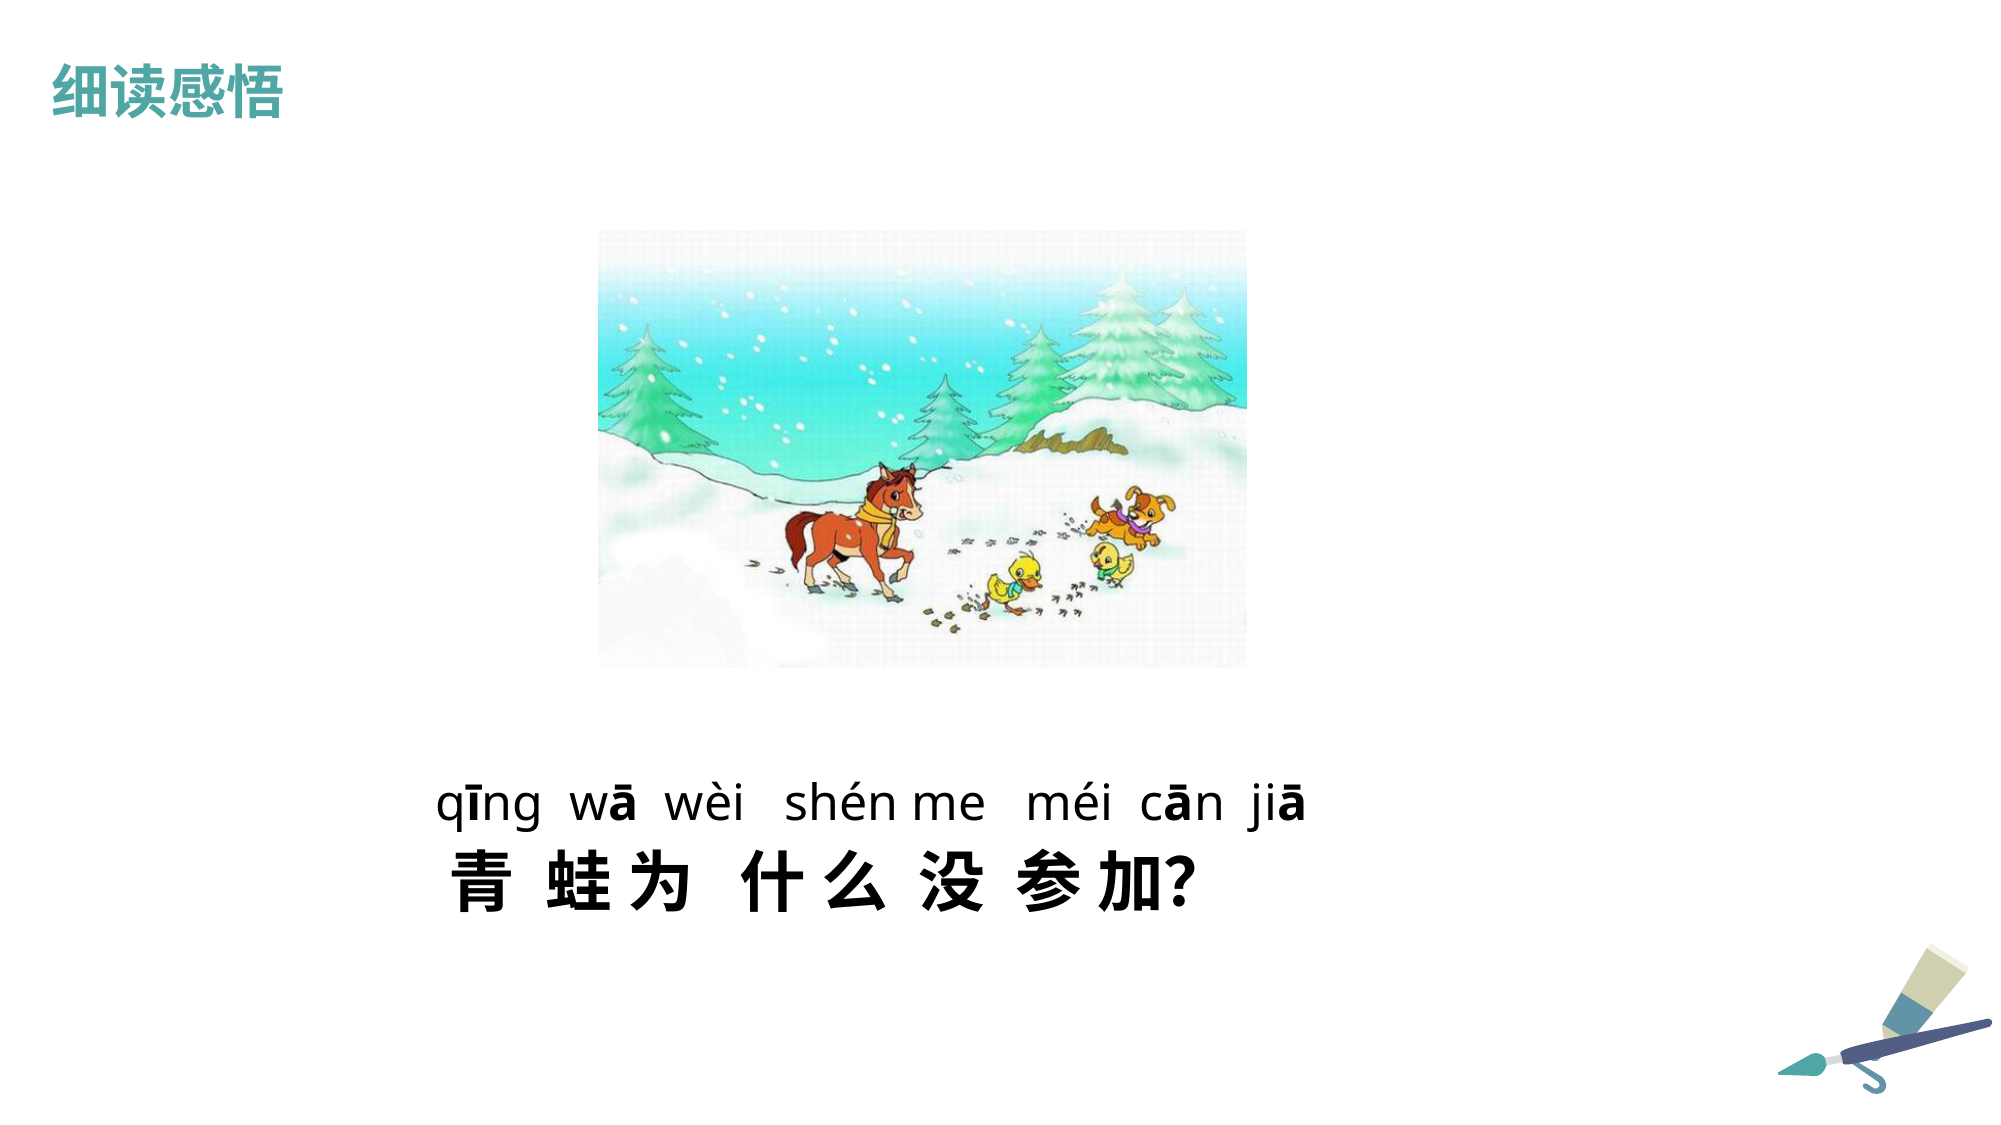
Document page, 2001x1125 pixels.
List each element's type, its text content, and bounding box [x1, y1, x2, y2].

text_box 青 蛙 为 什 么 没 参 加？ [433, 838, 1420, 928]
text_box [1811, 945, 1974, 1125]
text_box qīng wā wèi shén me méi cān jiā [421, 763, 1514, 838]
text_box 细读感悟 [36, 48, 356, 133]
picture [598, 231, 1247, 668]
